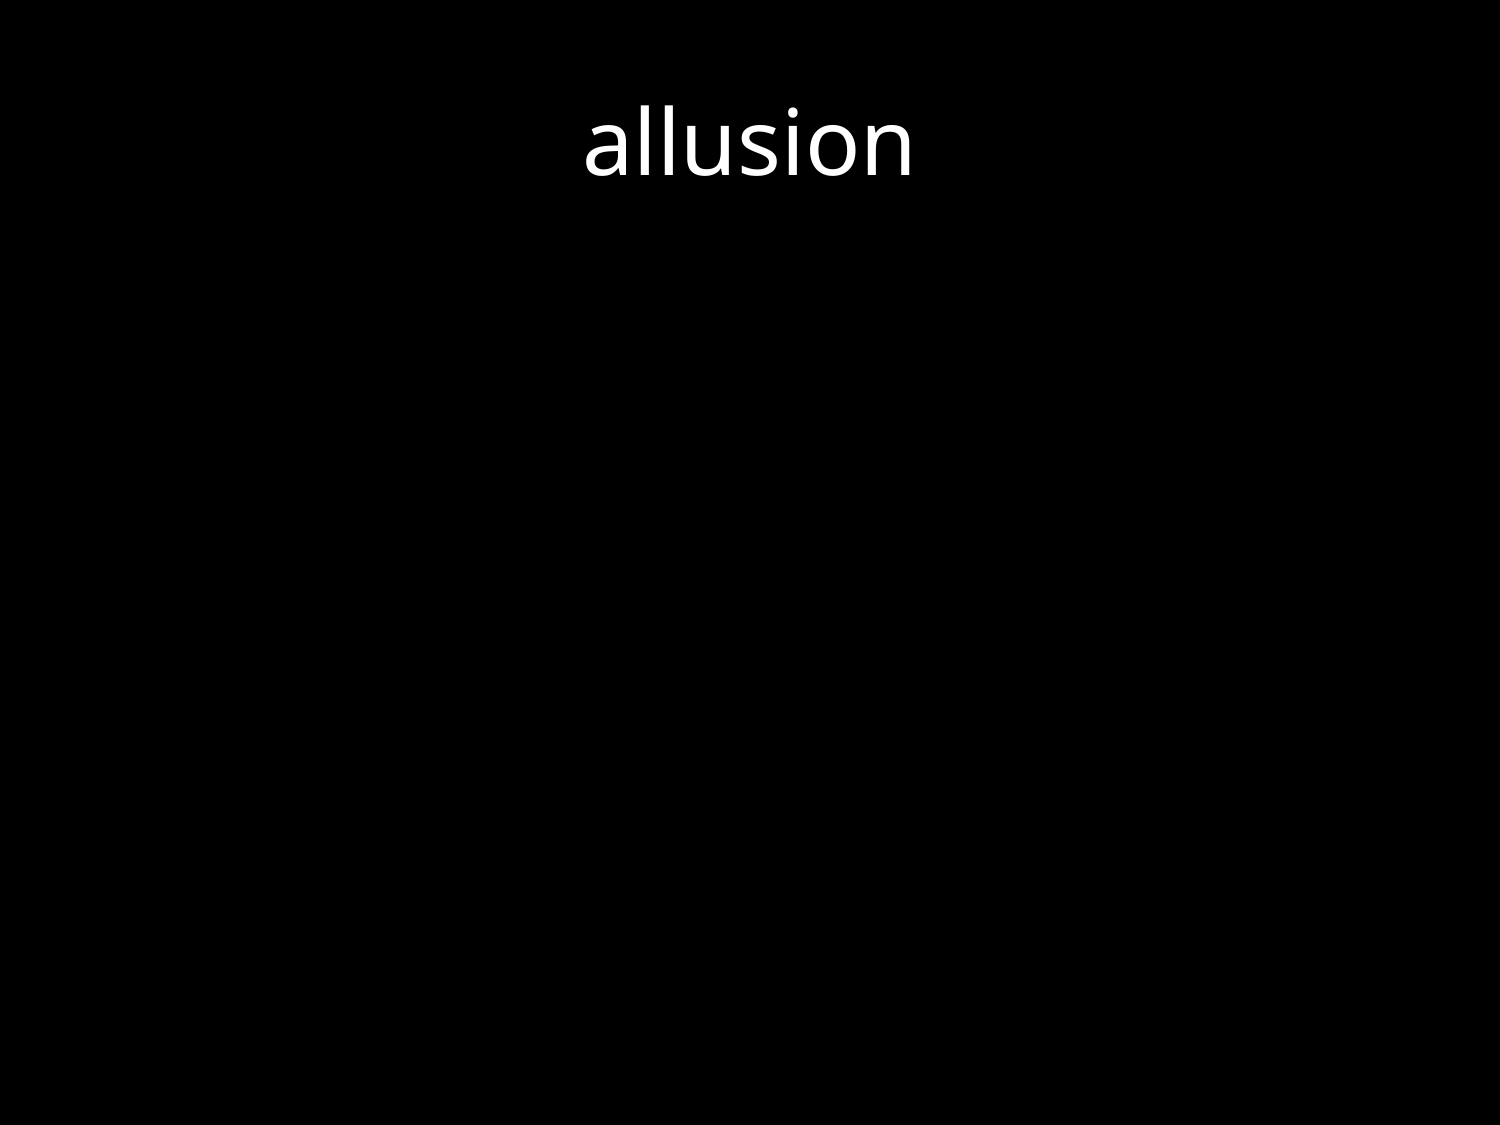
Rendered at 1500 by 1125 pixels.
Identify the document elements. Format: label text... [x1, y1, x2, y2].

title allusion [75, 45, 1425, 233]
